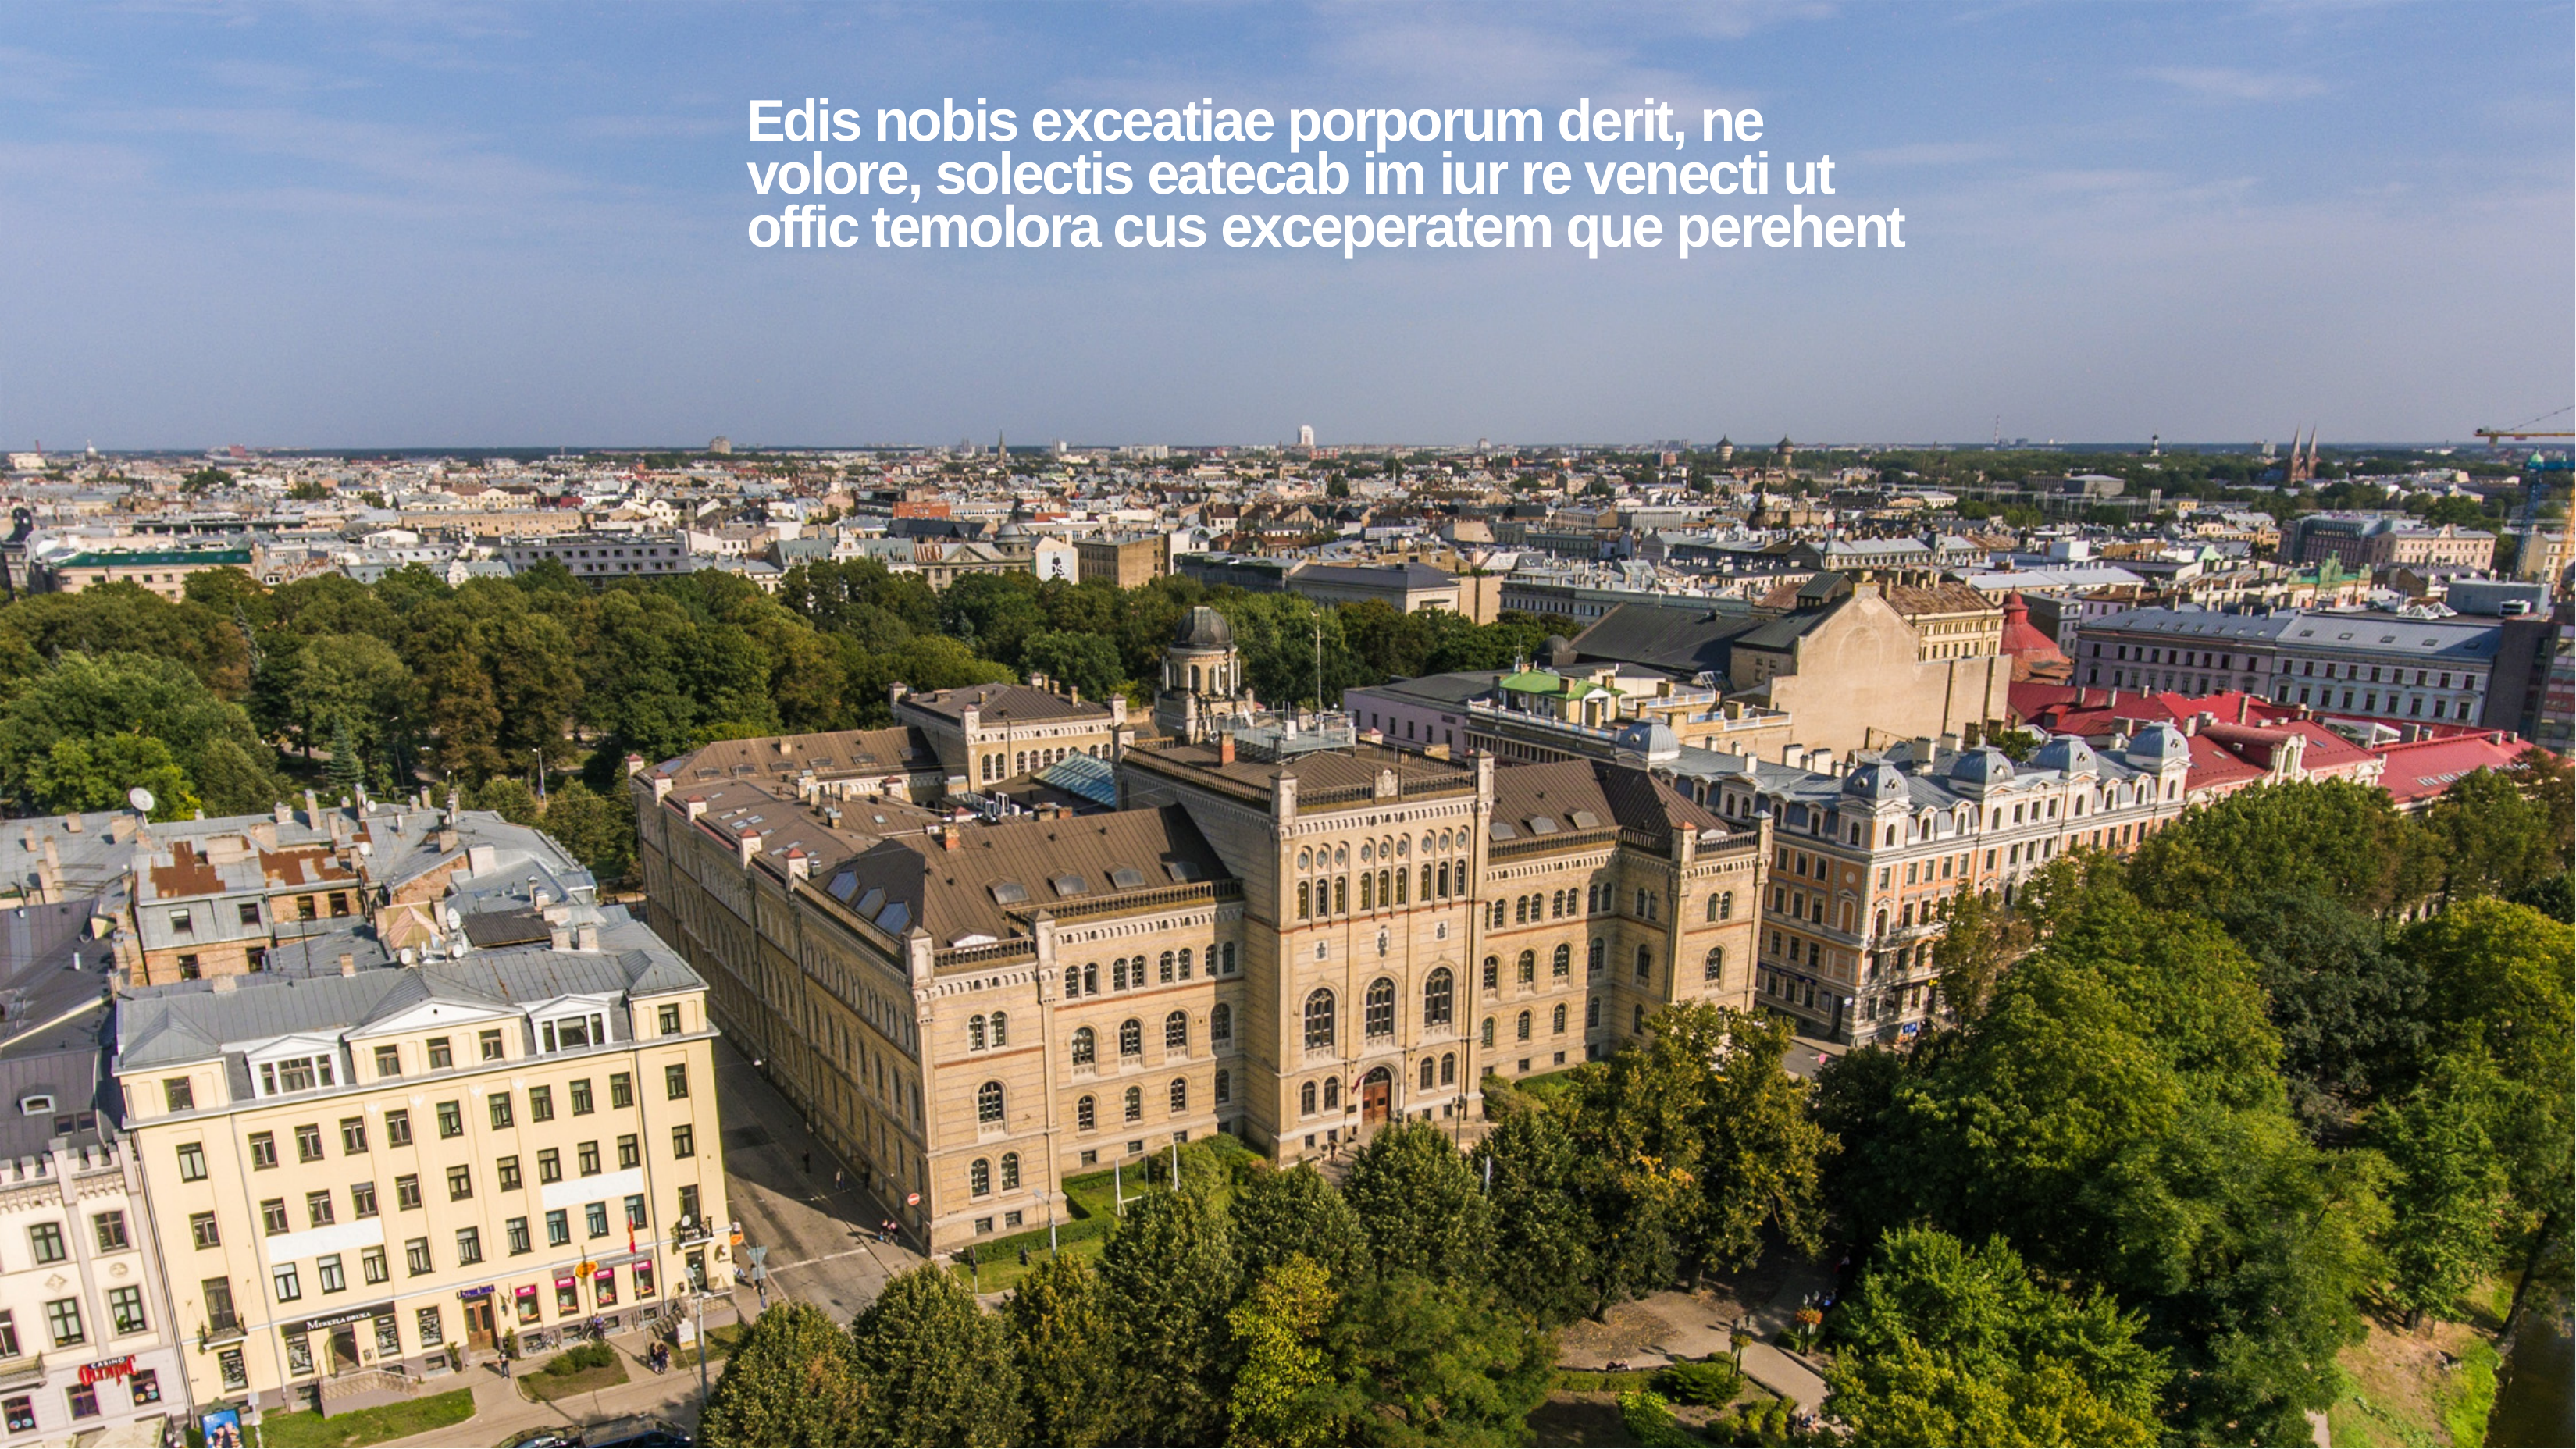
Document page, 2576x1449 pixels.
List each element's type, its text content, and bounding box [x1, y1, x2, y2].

list Edis nobis exceatiae porporum derit, ne volore, solectis eatecab im iur re venecti ut offic temolora cus exceperatem que perehent [735, 91, 1956, 511]
picture [0, 0, 2576, 1448]
